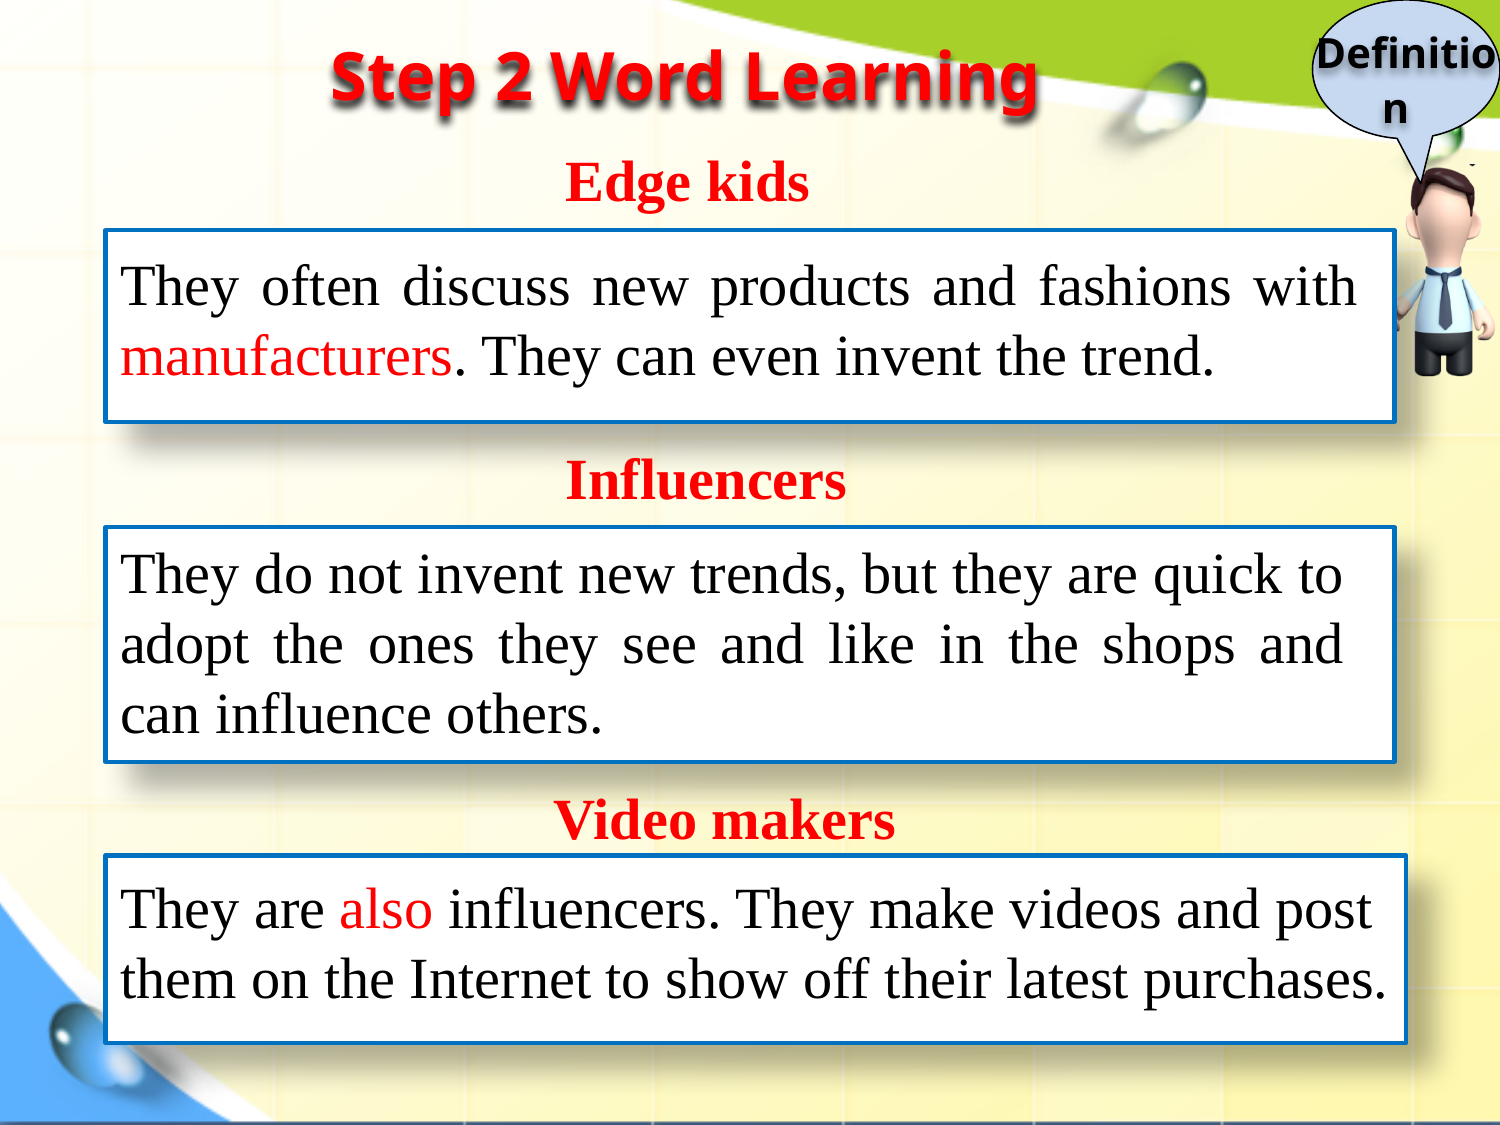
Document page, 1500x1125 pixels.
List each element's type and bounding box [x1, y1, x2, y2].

text_box [105, 527, 1395, 762]
text_box [1288, 0, 1500, 383]
text_box [105, 855, 1430, 1044]
text_box [105, 230, 1395, 423]
picture [0, 0, 1500, 1125]
